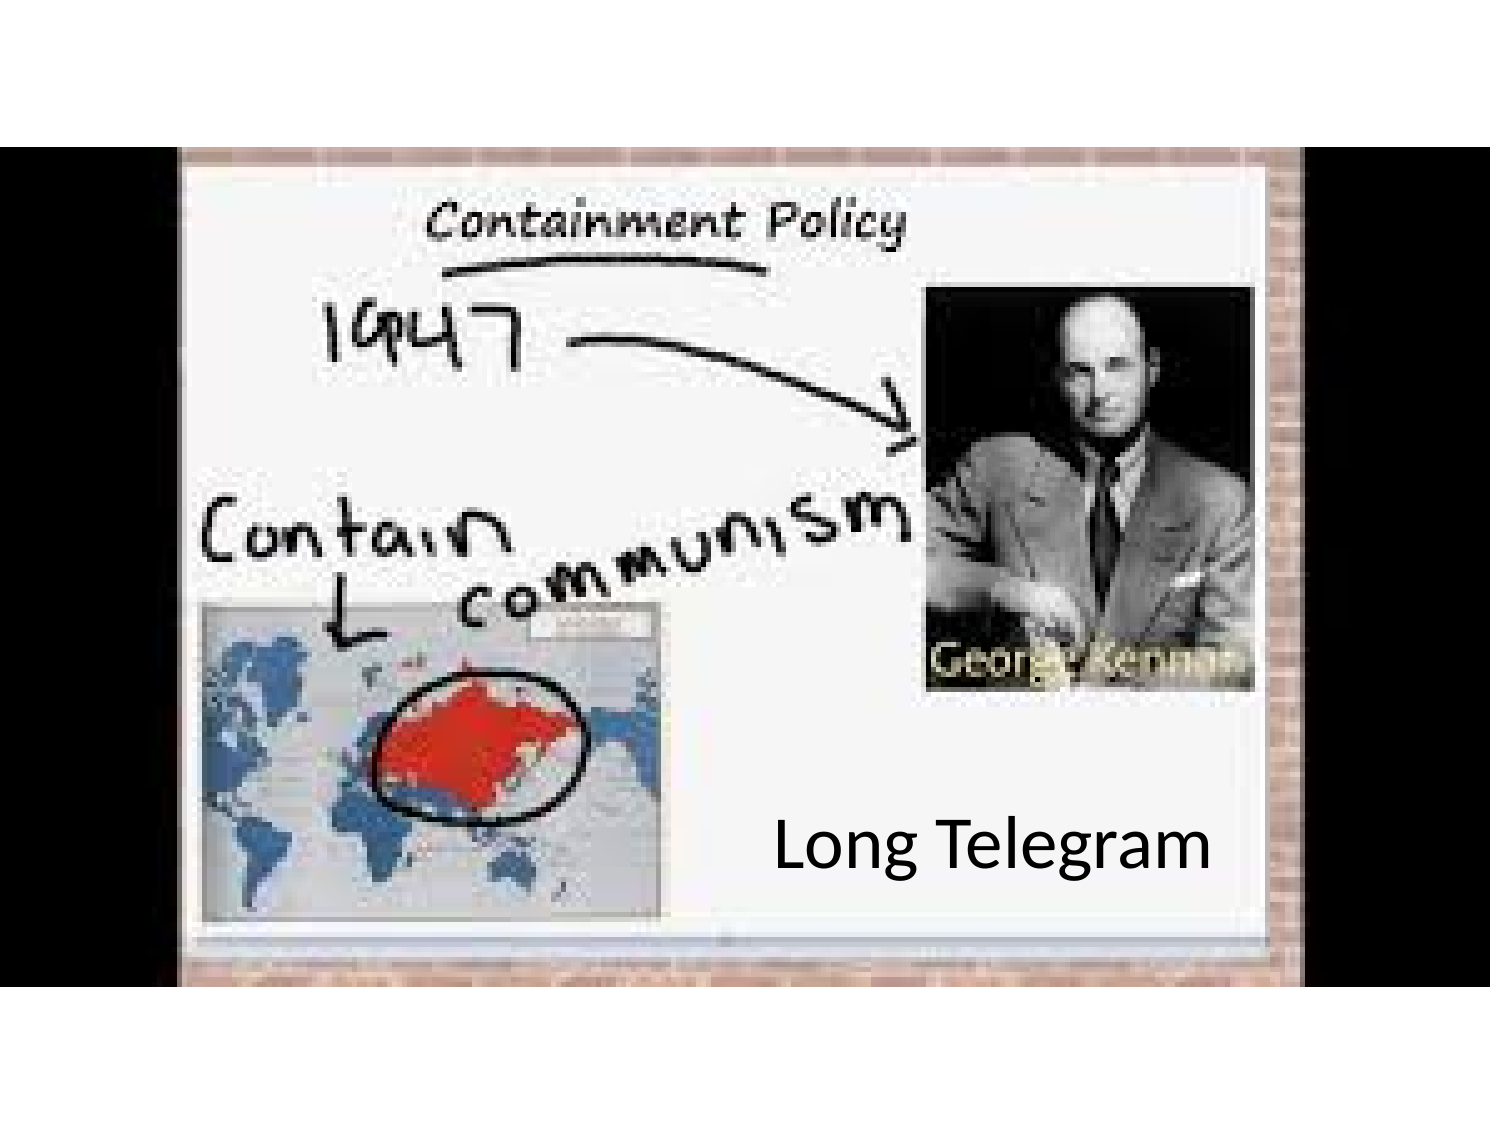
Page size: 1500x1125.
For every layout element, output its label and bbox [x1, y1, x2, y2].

picture [0, 147, 1491, 987]
